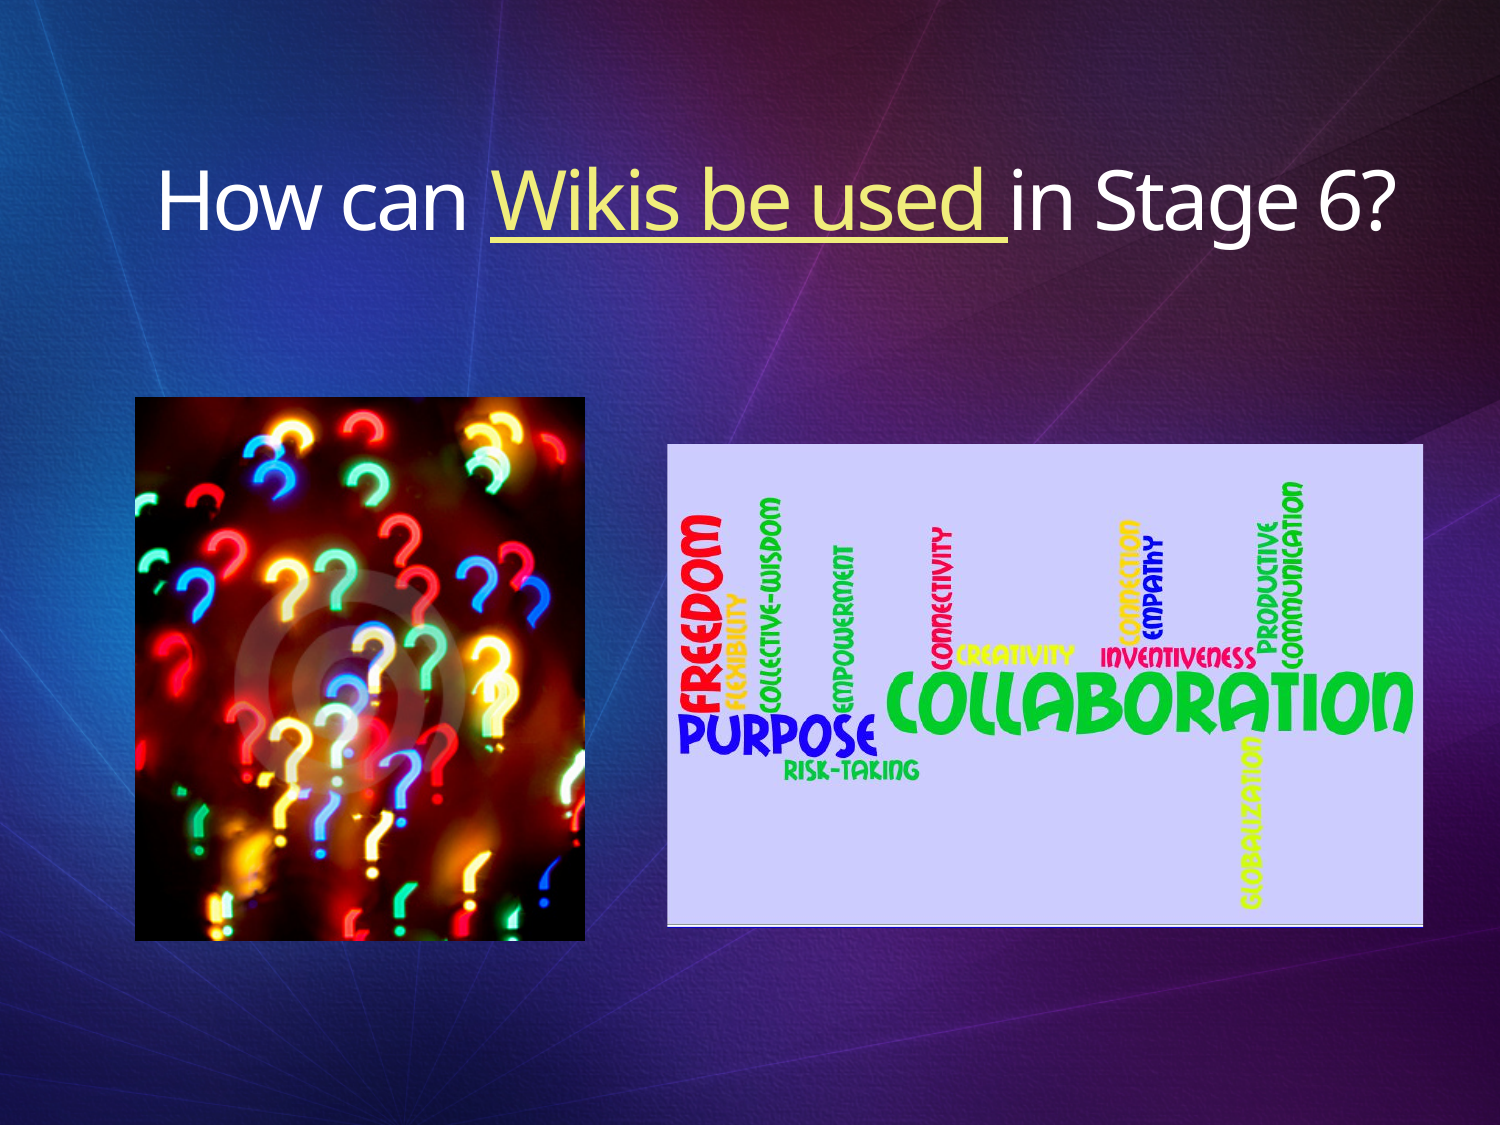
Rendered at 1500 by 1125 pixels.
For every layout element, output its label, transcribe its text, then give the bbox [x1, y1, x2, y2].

title How can Wikis be used in Stage 6? [88, 149, 1464, 259]
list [135, 396, 585, 941]
picture [0, 0, 1500, 1125]
